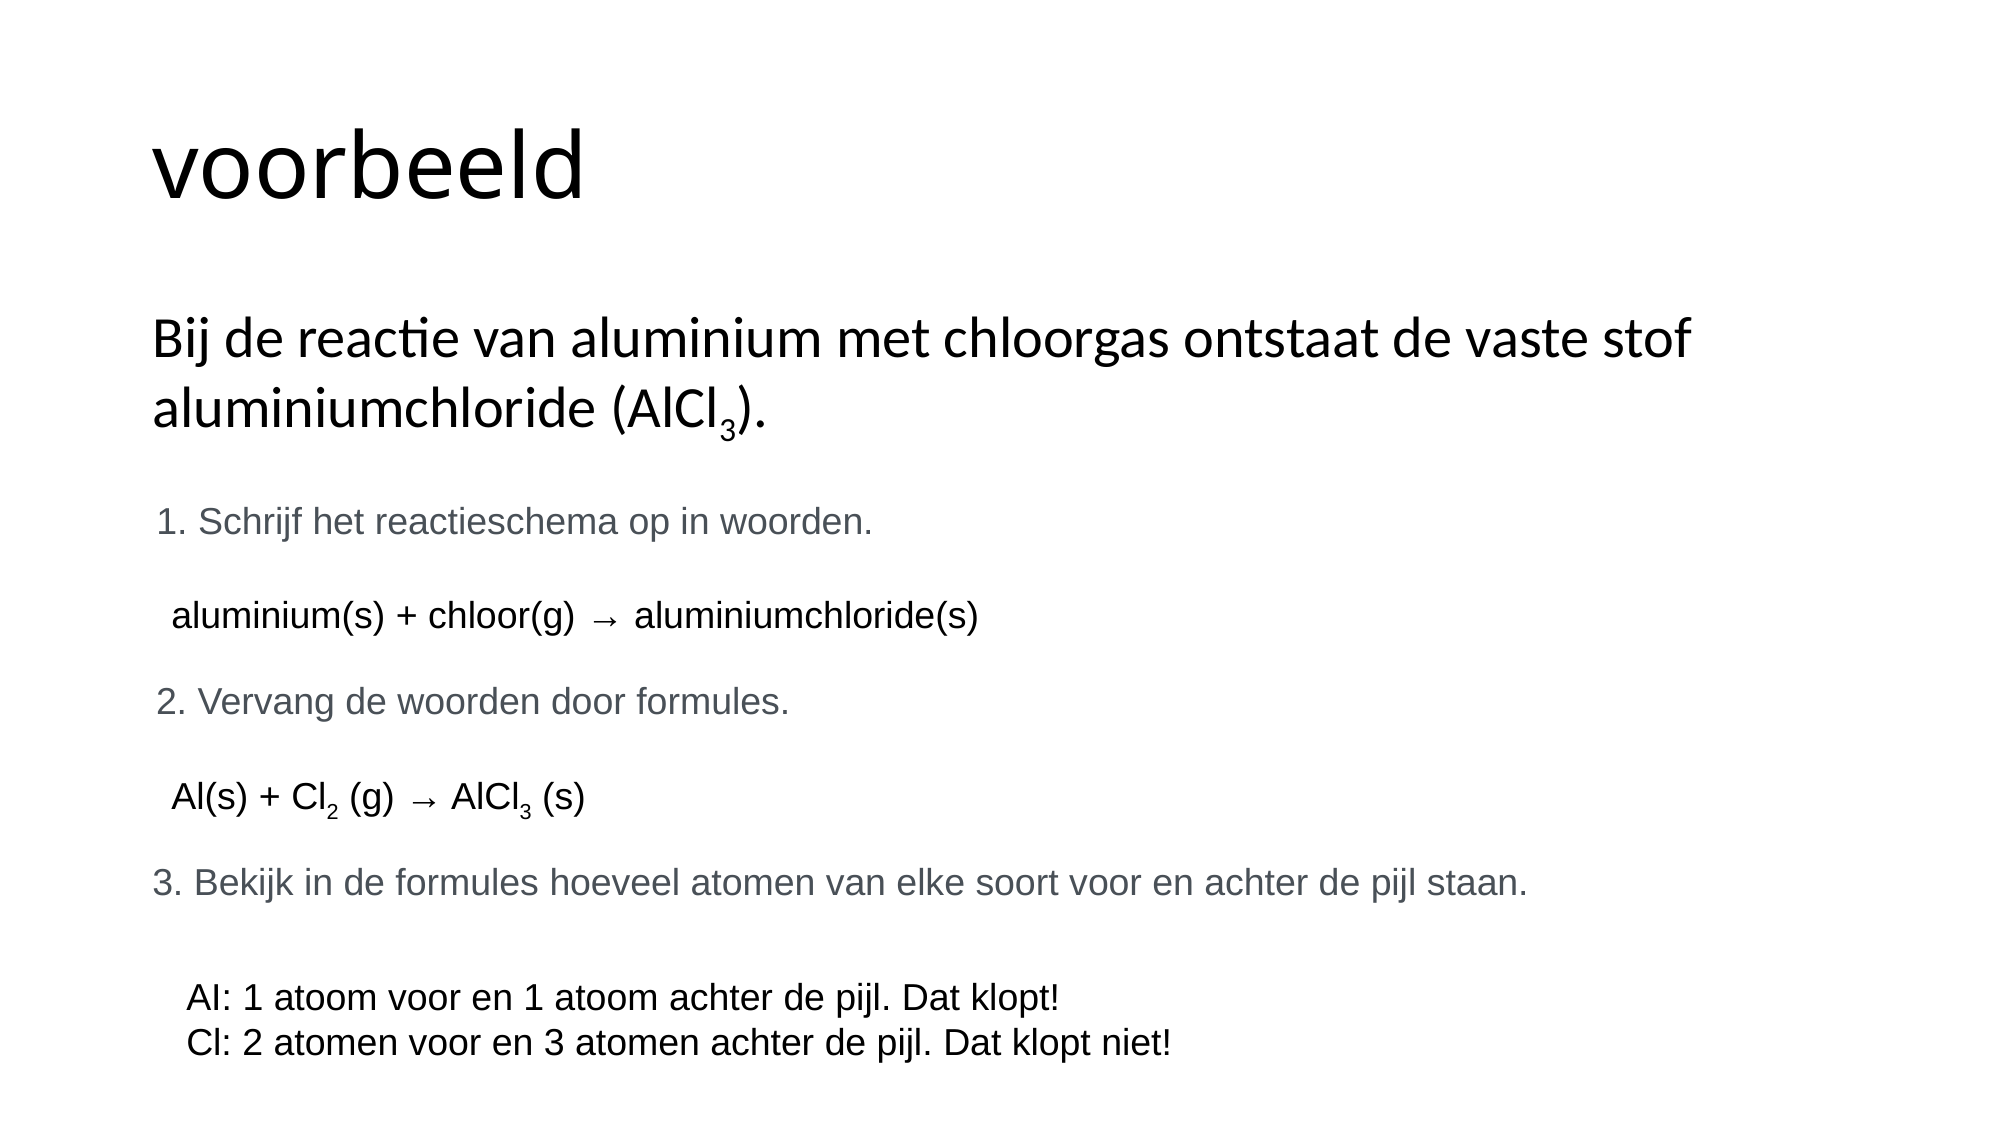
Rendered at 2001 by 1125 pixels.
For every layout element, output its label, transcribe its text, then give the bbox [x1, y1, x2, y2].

text_box 1. Schrijf het reactieschema op in woorden. [141, 489, 890, 549]
list Bij de reactie van aluminium met chloorgas ontstaat de vaste stof aluminiumchloride (AlCl3). [137, 299, 1863, 468]
table_header aluminium(s) + chloor(g) → aluminiumchloride(s) [171, 550, 1481, 640]
title voorbeeld [137, 59, 1863, 278]
text_box AI: 1 atoom voor en 1 atoom achter de pijl. Dat klopt! Cl: 2 atomen voor en 3 atomen achter de pijl. Dat klopt niet! [171, 965, 1863, 1071]
table_header Al(s) + Cl2 (g) → AlCl3 (s) [171, 731, 1496, 827]
text_box 2. Vervang de woorden door formules. [141, 670, 806, 730]
text_box 3. Bekijk in de formules hoeveel atomen van elke soort voor en achter de pijl staan. [137, 850, 1612, 911]
